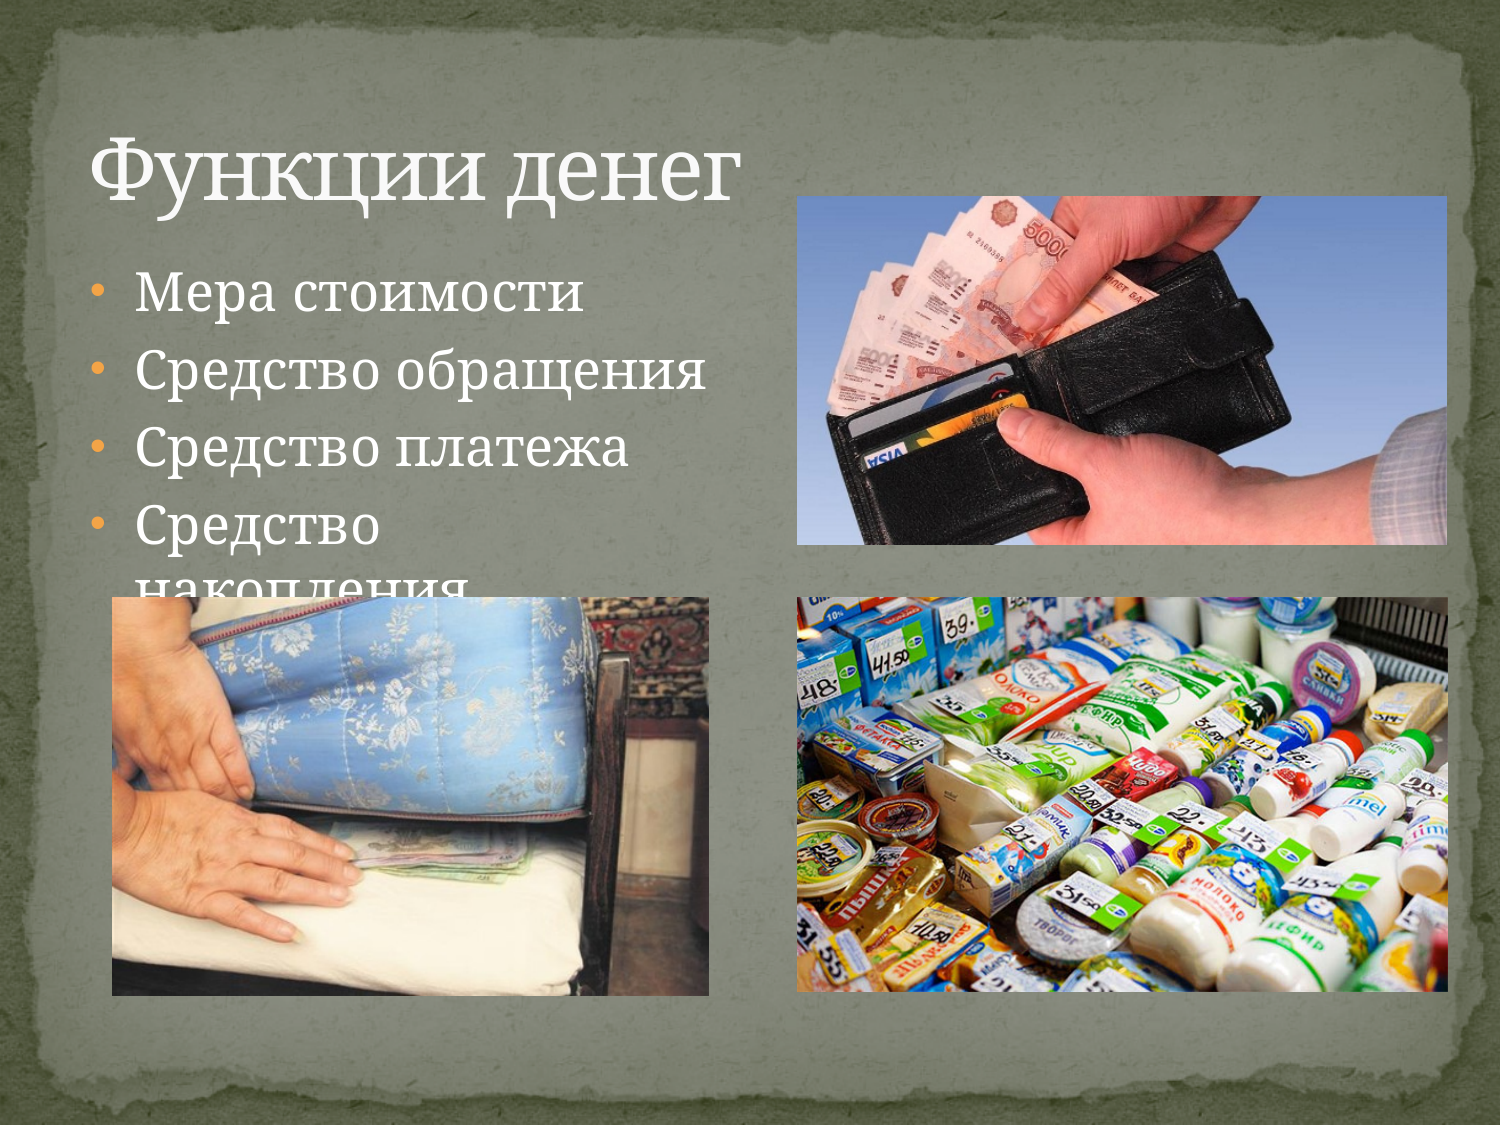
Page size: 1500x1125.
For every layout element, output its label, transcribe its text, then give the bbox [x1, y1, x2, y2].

title Функции денег [74, 24, 1425, 225]
picture [797, 597, 1448, 993]
picture [112, 597, 709, 996]
list Мера стоимости Средство обращения Средство платежа Средство накопления [75, 249, 741, 1000]
picture [797, 196, 1447, 545]
